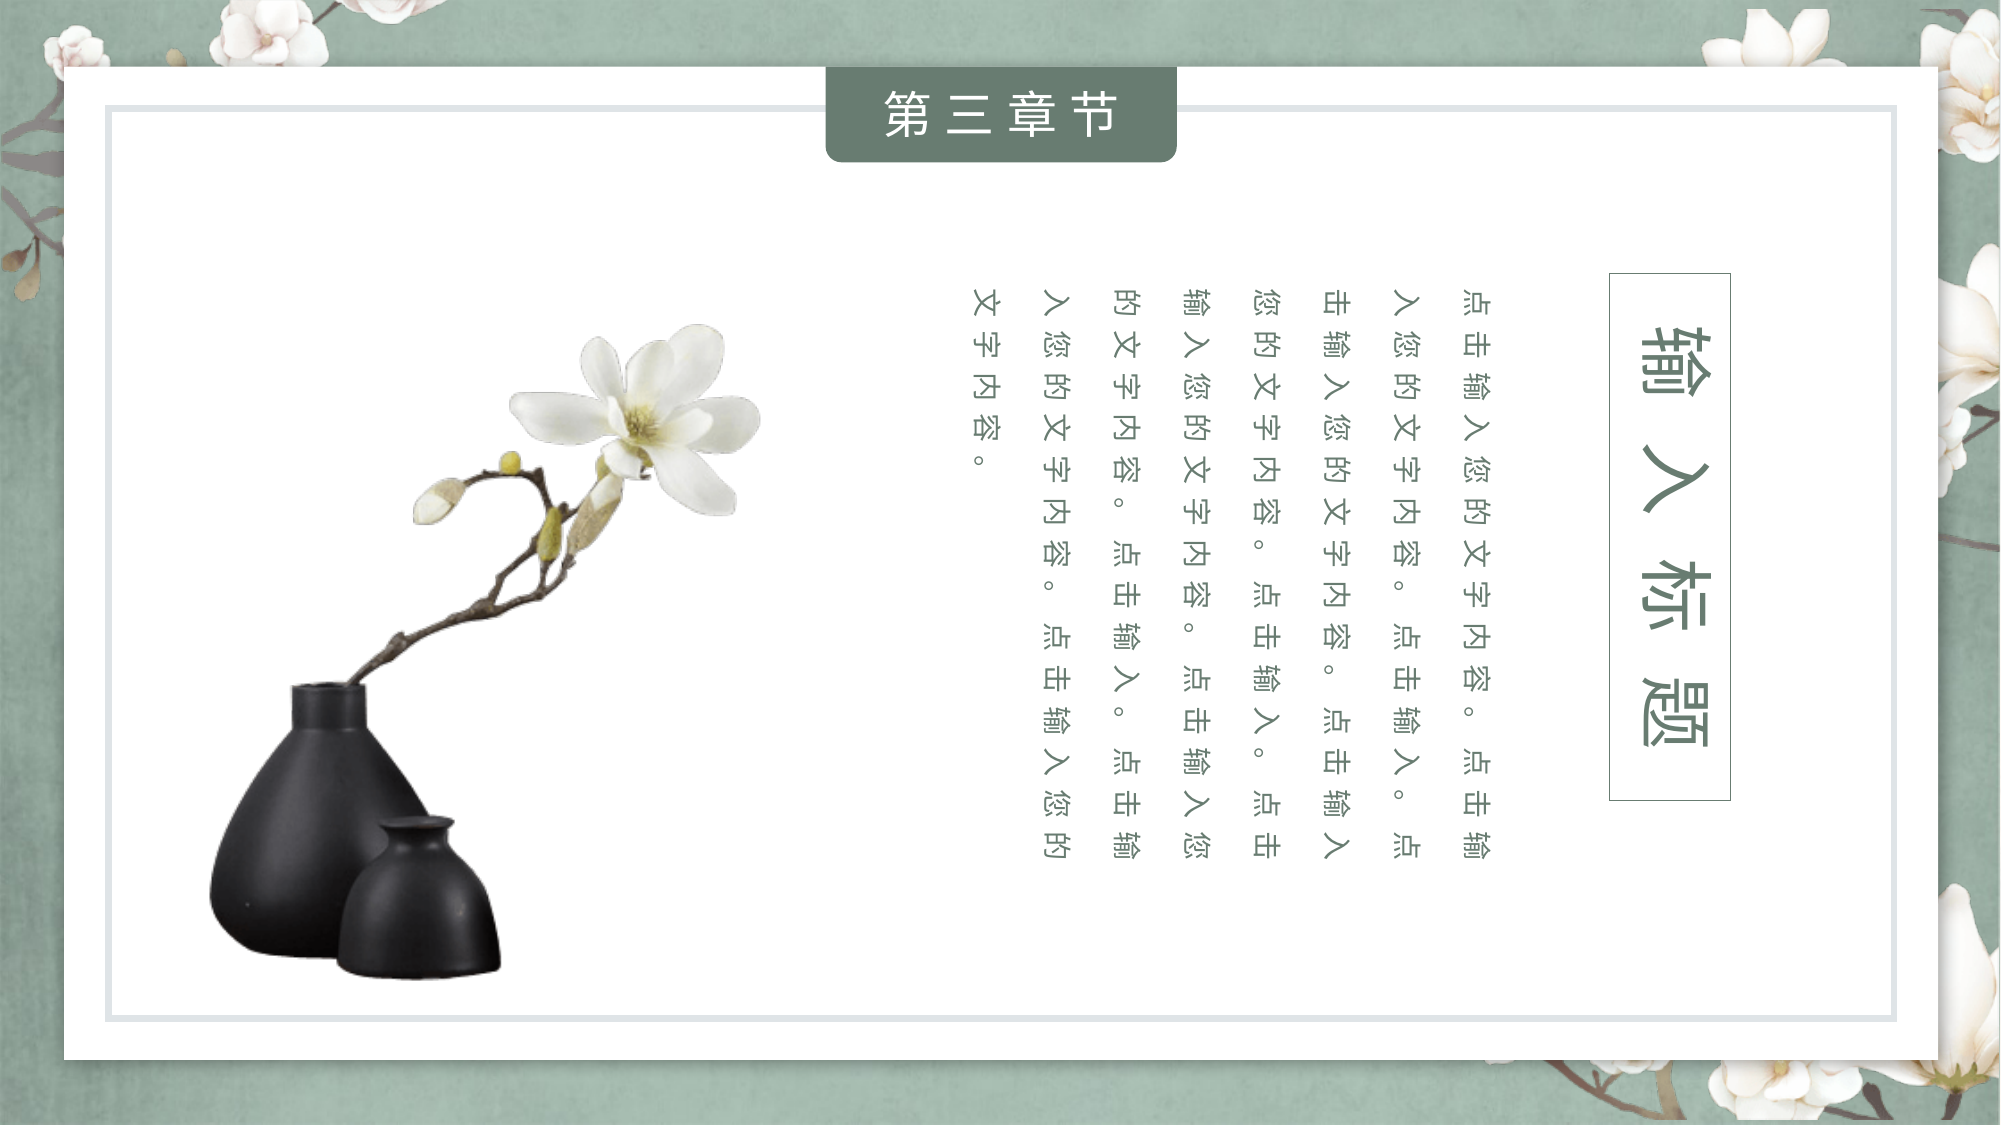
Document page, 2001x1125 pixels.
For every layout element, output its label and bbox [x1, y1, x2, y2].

text_box [941, 273, 1731, 924]
picture [0, 0, 2001, 1125]
